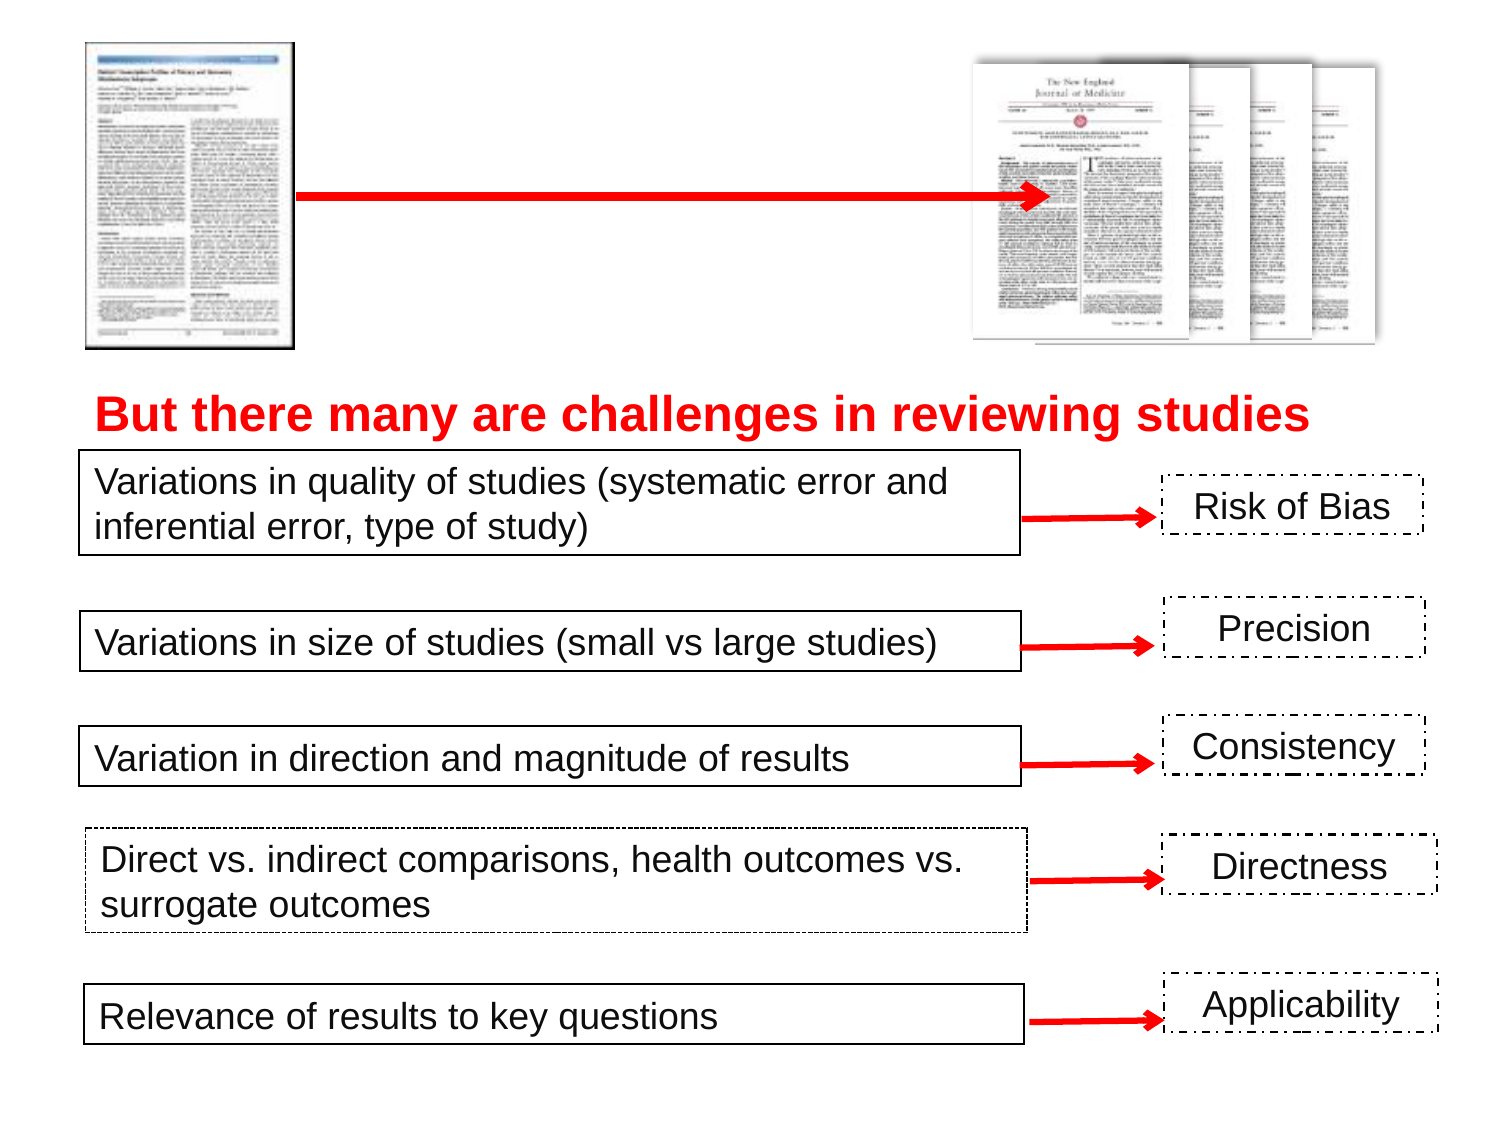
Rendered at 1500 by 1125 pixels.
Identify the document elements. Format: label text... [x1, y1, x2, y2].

text_box But there many are challenges in reviewing studies [79, 365, 1413, 449]
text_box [78, 449, 1439, 1057]
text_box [85, 42, 1376, 351]
